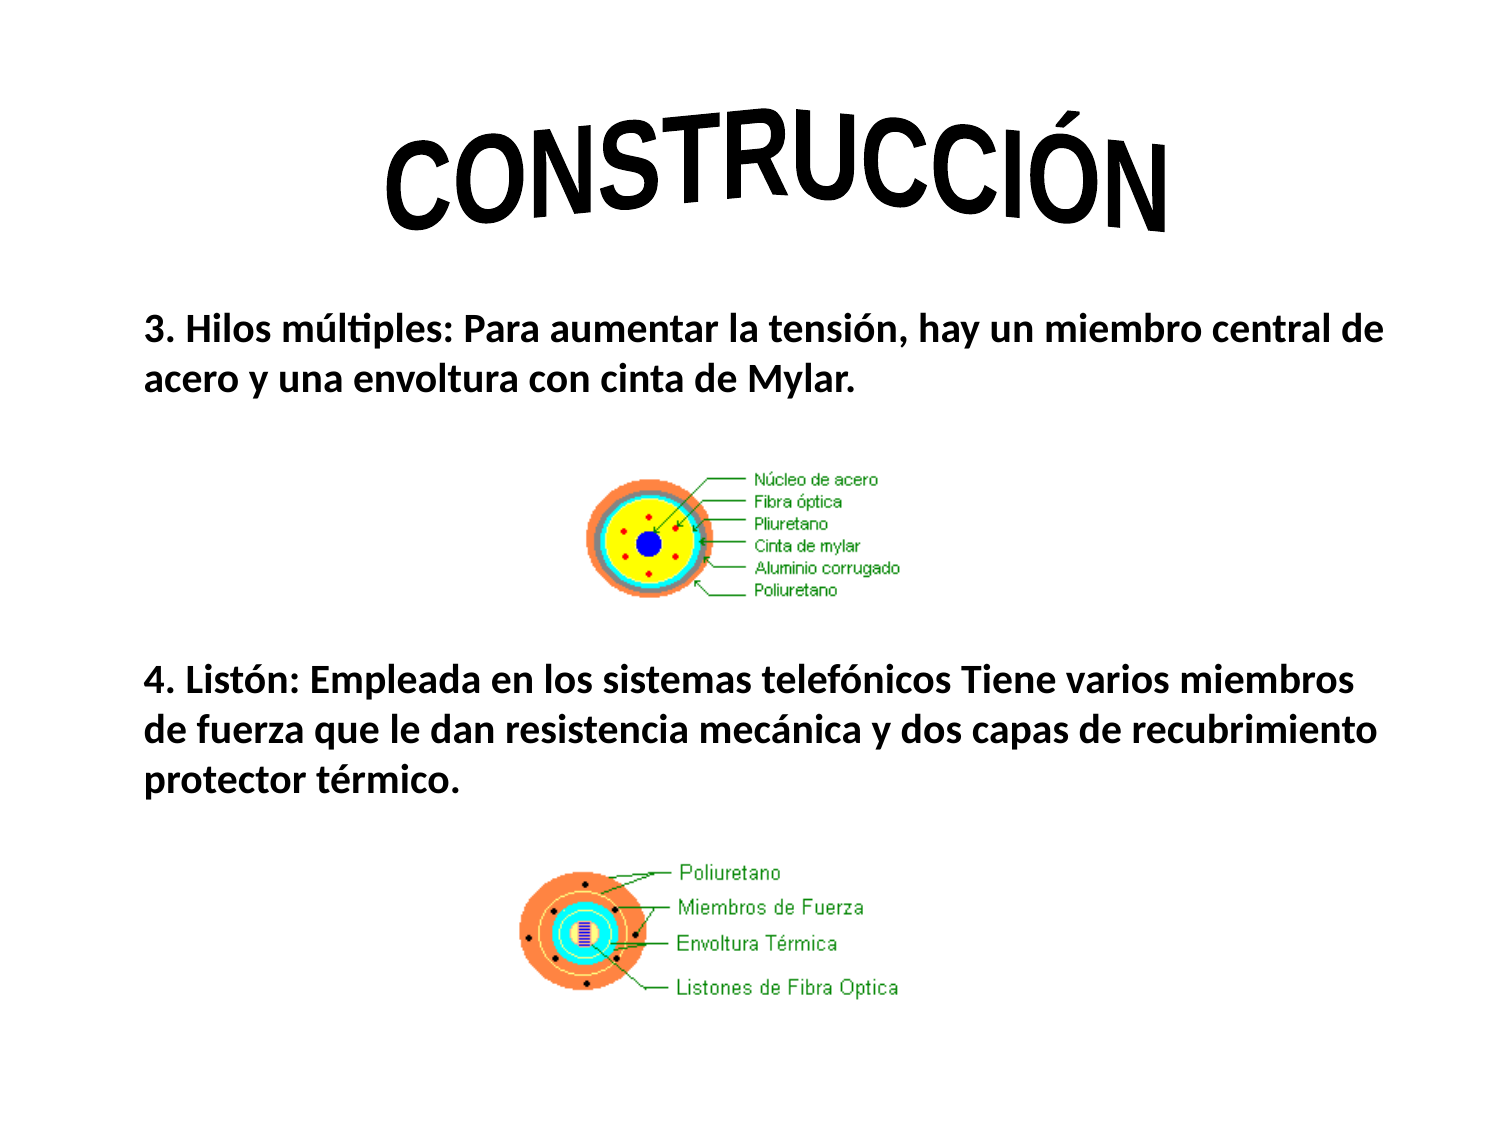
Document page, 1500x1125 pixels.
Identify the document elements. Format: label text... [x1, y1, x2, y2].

picture [515, 855, 910, 1006]
text_box 4. Listón: Empleada en los sistemas telefónicos Tiene varios miembros de fuerza que le dan resistencia mecánica y dos capas de recubrimiento protector térmico. [128, 644, 1395, 855]
text_box 3. Hilos múltiples: Para aumentar la tensión, hay un miembro central de acero y una envoltura con cinta de Mylar. [128, 292, 1430, 453]
picture [573, 456, 909, 609]
